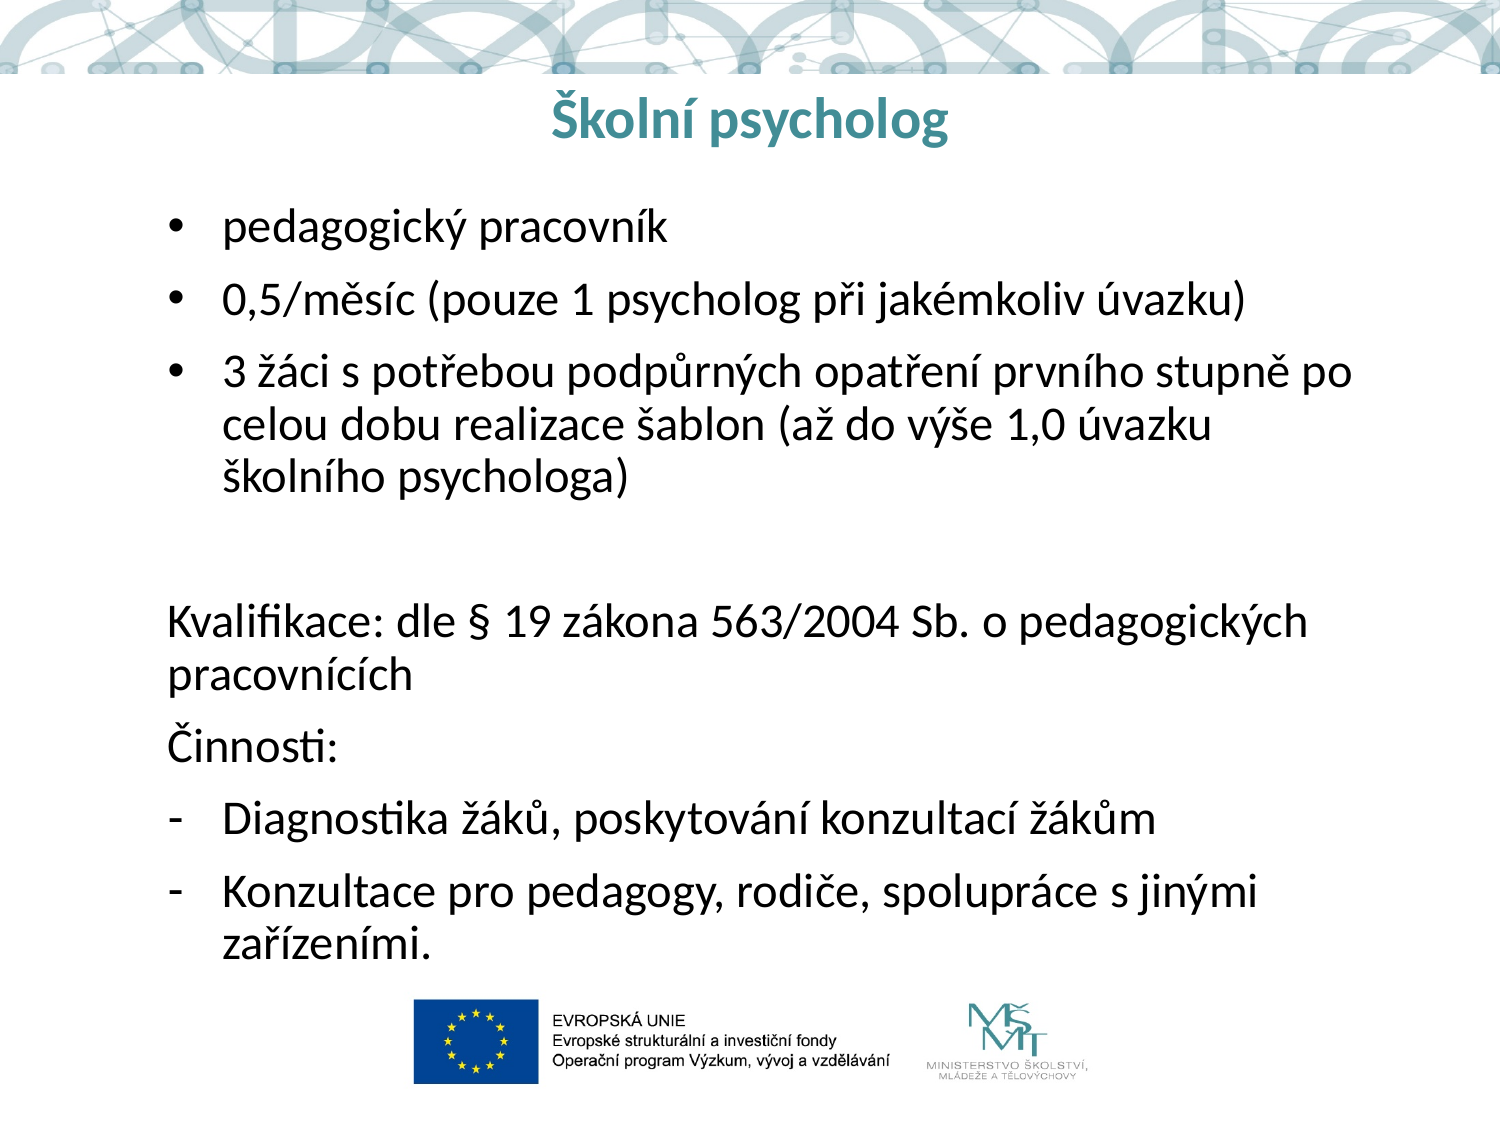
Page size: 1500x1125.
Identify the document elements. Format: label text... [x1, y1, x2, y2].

picture [371, 986, 1129, 1125]
title Školní psycholog [103, 46, 1397, 194]
picture [0, 0, 1500, 74]
list pedagogický pracovník 0,5/měsíc (pouze 1 psycholog při jakémkoliv úvazku) 3 žáci s potřebou podpůrných opatření prvního stupně po celou dobu realizace šablon (až do výše 1,0 úvazku školního psychologa) Kvalifikace: dle § 19 zákona 563/2004 Sb. o pedagogických pracovnících Činnosti: Diagnostika žáků, poskytování konzultací žákům Konzultace pro pedagogy, rodiče, spolupráce s jinými zařízeními. [152, 193, 1397, 986]
